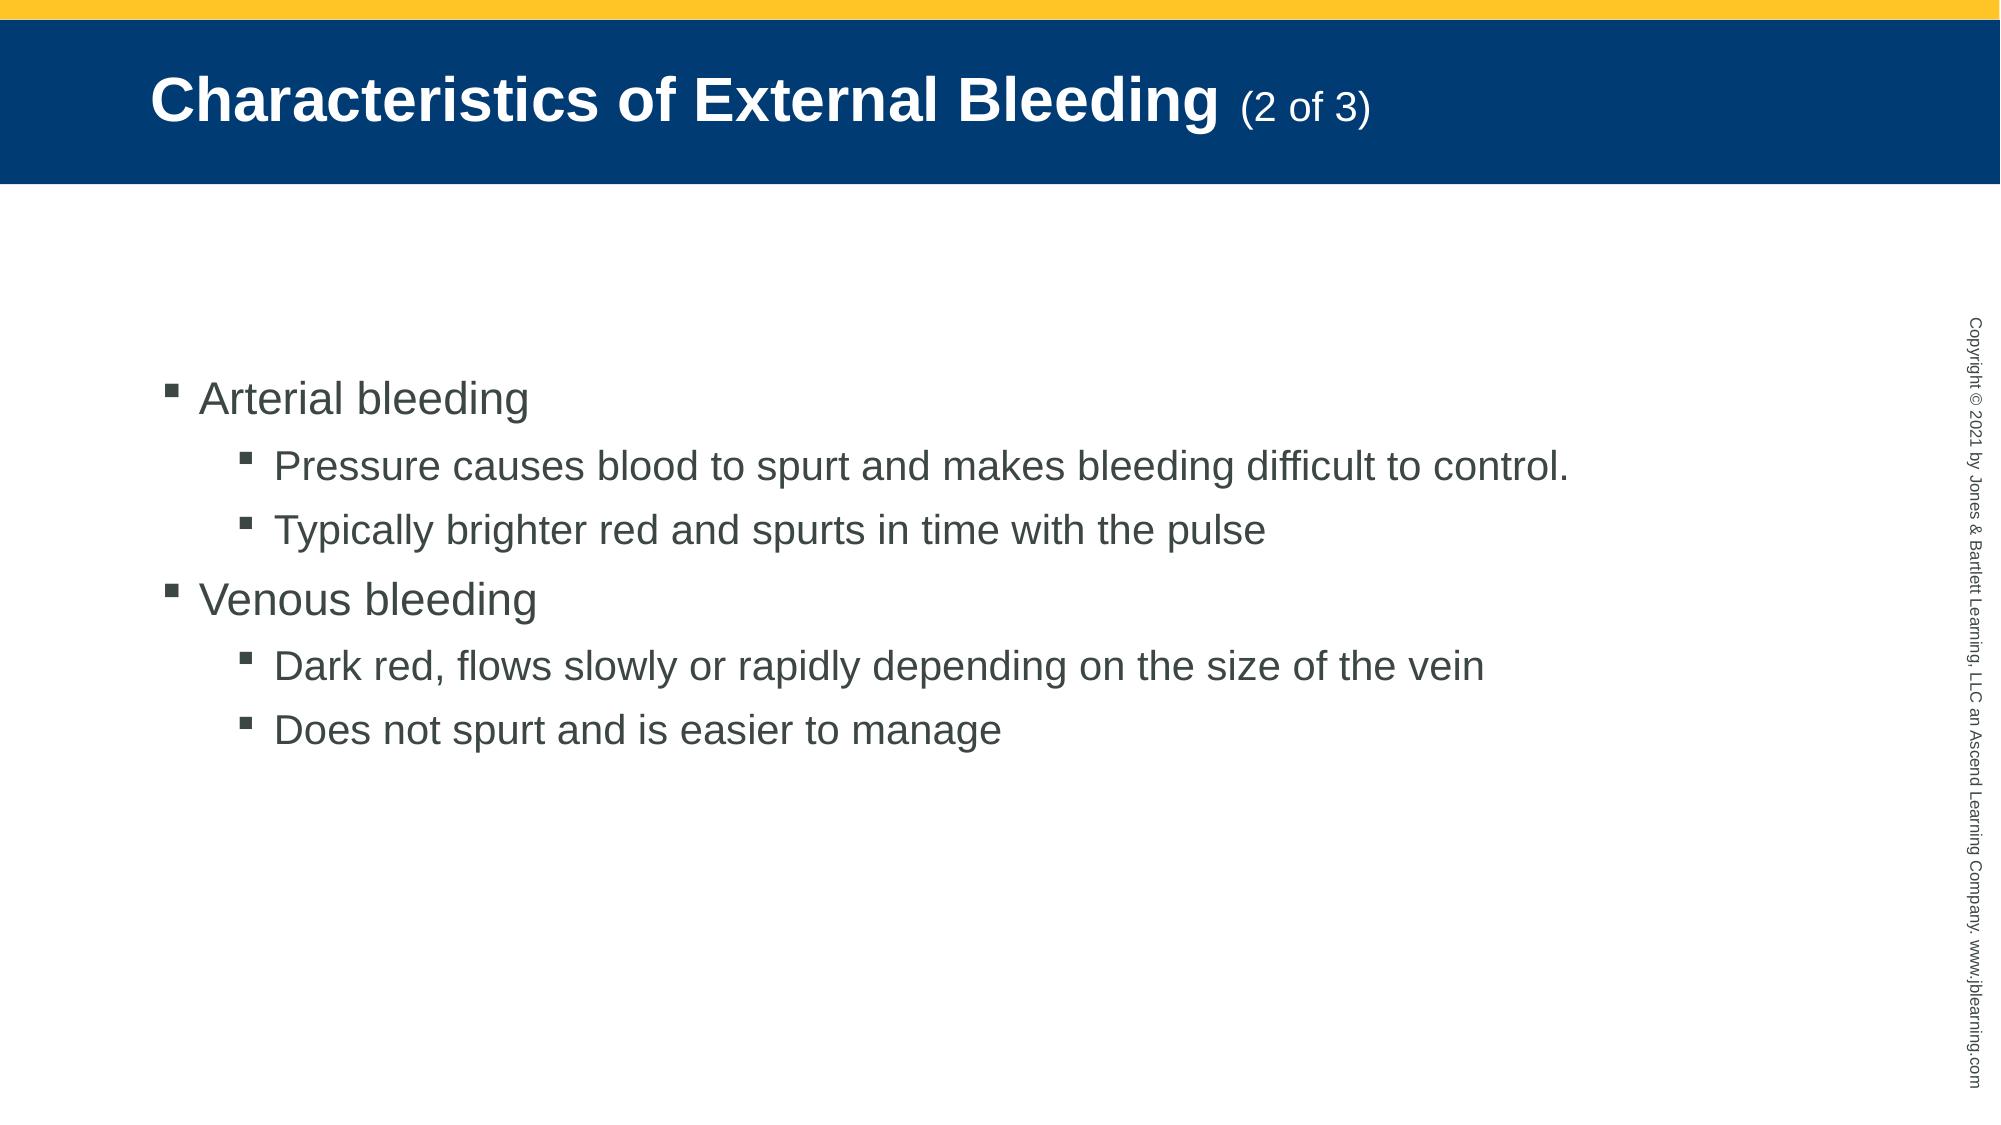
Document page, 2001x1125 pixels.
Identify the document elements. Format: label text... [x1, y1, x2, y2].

title Characteristics of External Bleeding (2 of 3) [0, 19, 2000, 185]
list Arterial bleeding Pressure causes blood to spurt and makes bleeding difficult to control. Typically brighter red and spurts in time with the pulse Venous bleeding Dark red, flows slowly or rapidly depending on the size of the vein Does not spurt and is easier to manage [146, 361, 1859, 1016]
